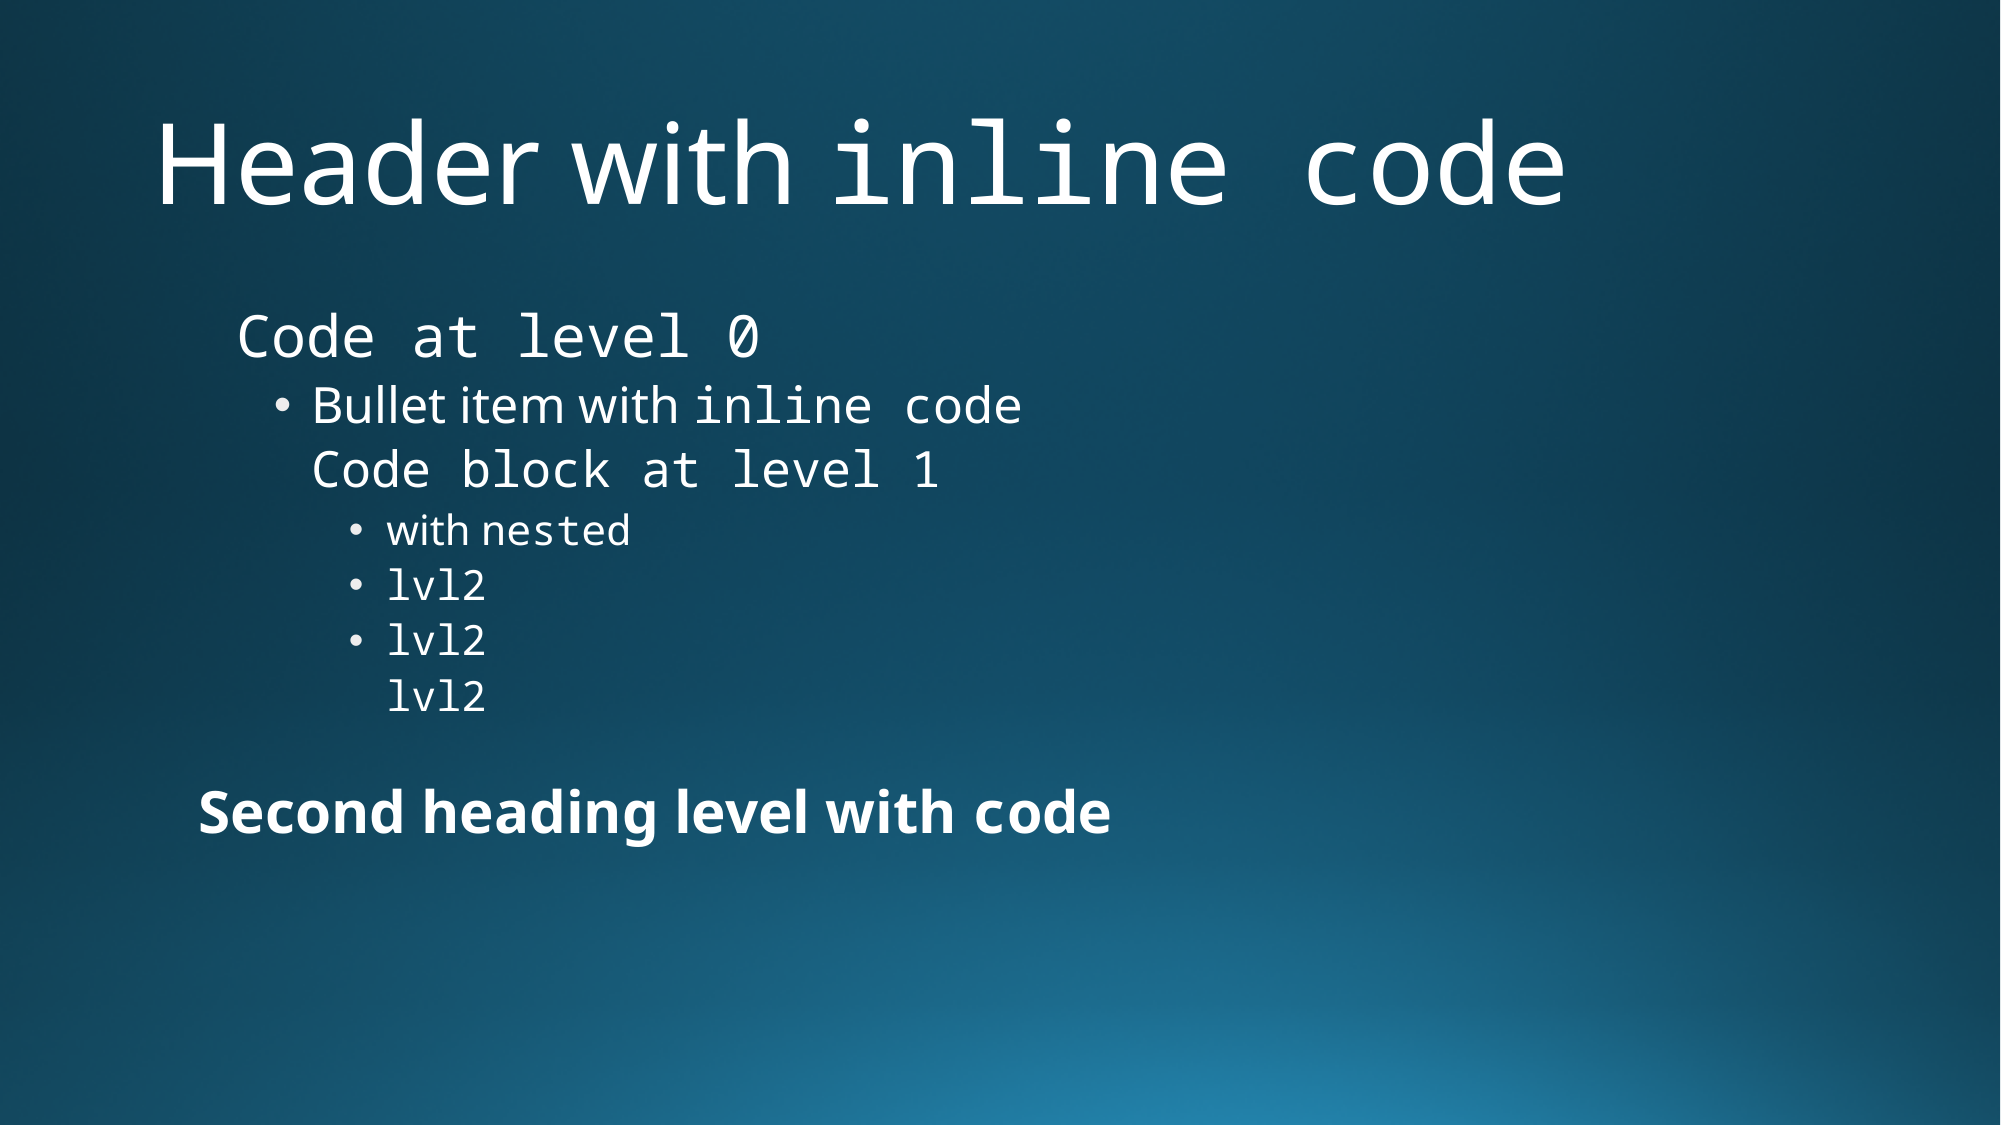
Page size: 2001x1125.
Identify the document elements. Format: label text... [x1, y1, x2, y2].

list Code at level 0 Bullet item with inline code Code block at level 1 with nested lvl2 lvl2 lvl2 Second heading level with code [183, 299, 1863, 1014]
title Header with inline code [137, 59, 1863, 278]
picture [0, 0, 2001, 1125]
